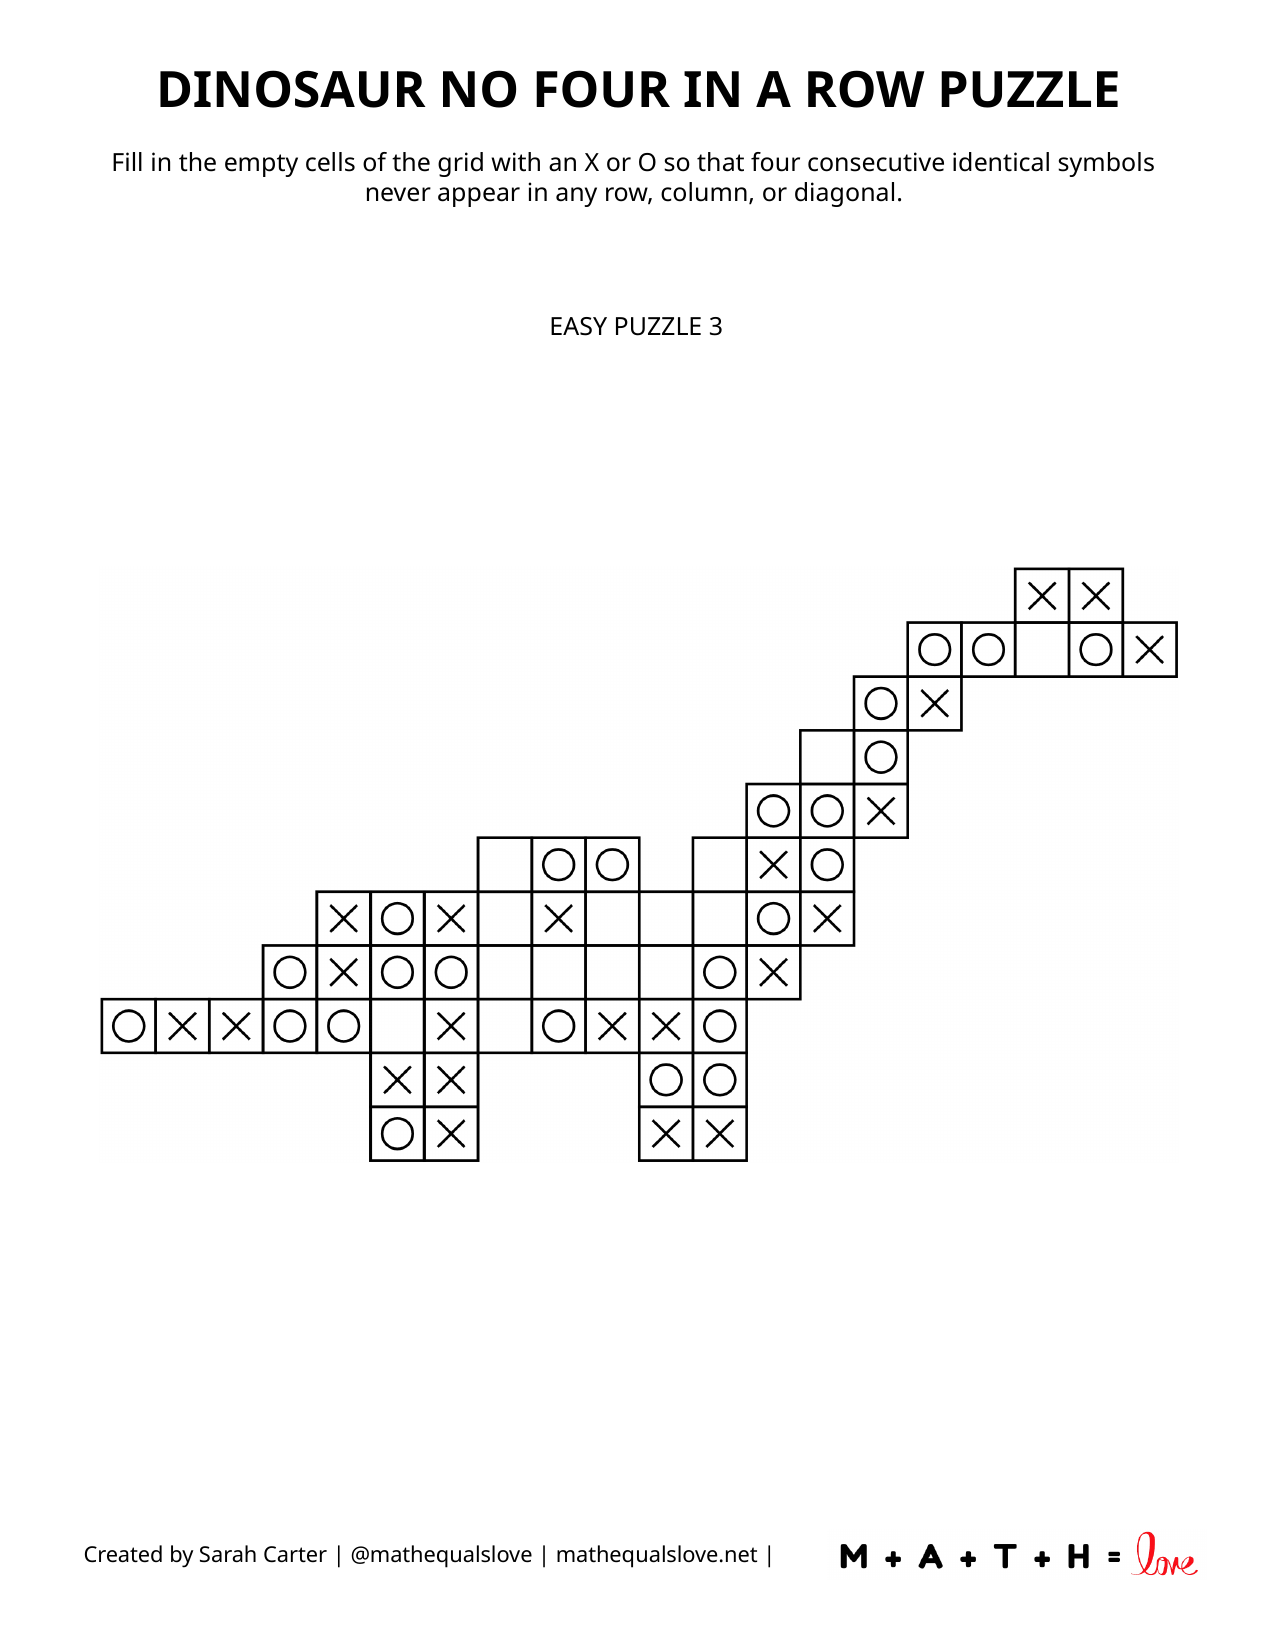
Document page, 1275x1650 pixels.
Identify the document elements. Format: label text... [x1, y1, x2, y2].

text_box EASY PUZZLE 3 [158, 310, 1115, 362]
text_box Fill in the empty cells of the grid with an X or O so that four consecutive identical symbols never appear in any row, column, or diagonal. [0, 139, 1275, 215]
picture [826, 1528, 1207, 1580]
text_box DINOSAUR NO FOUR IN A ROW PUZZLE [66, 49, 1211, 125]
text_box Created by Sarah Carter | @mathequalslove | mathequalslove.net | [68, 1533, 826, 1575]
picture [99, 566, 1180, 1163]
